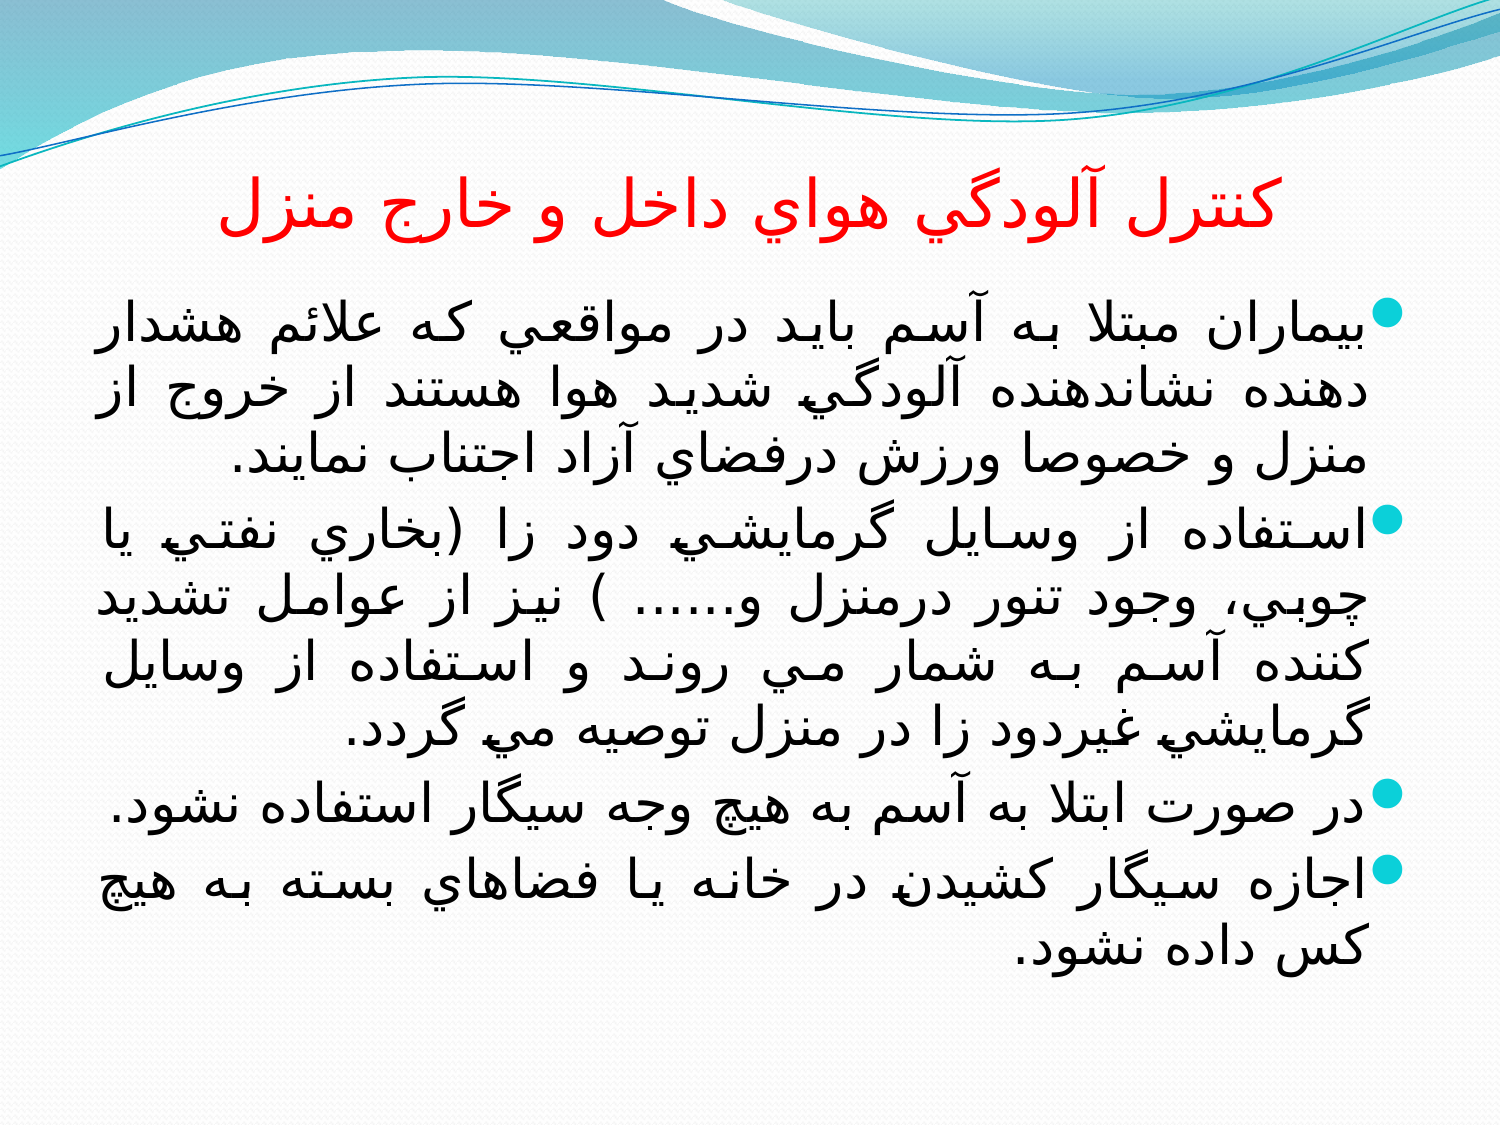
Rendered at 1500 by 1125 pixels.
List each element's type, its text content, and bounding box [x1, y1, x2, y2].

title كنترل آلودگي هواي داخل و خارج منزل [76, 139, 1424, 256]
list بيماران مبتلا به آسم بايد در مواقعي كه علائم هشدار دهنده نشاندهنده آلودگي شديد هوا هستند از خروج از منزل و خصوصا ورزش درفضاي آزاد اجتناب نمايند. استفاده از وسايل گرمايشي دود زا (بخاري نفتي يا چوبي، وجود تنور درمنزل و...... ) نيز از عوامل تشديد كننده آسم به شمار مي روند و استفاده از وسايل گرمايشي غيردود زا در منزل توصيه مي گردد. در صورت ابتلا به آسم به هيچ وجه سيگار استفاده نشود. اجازه سيگار كشيدن در خانه يا فضاهاي بسته به هيچ كس داده نشود. [75, 278, 1425, 1038]
